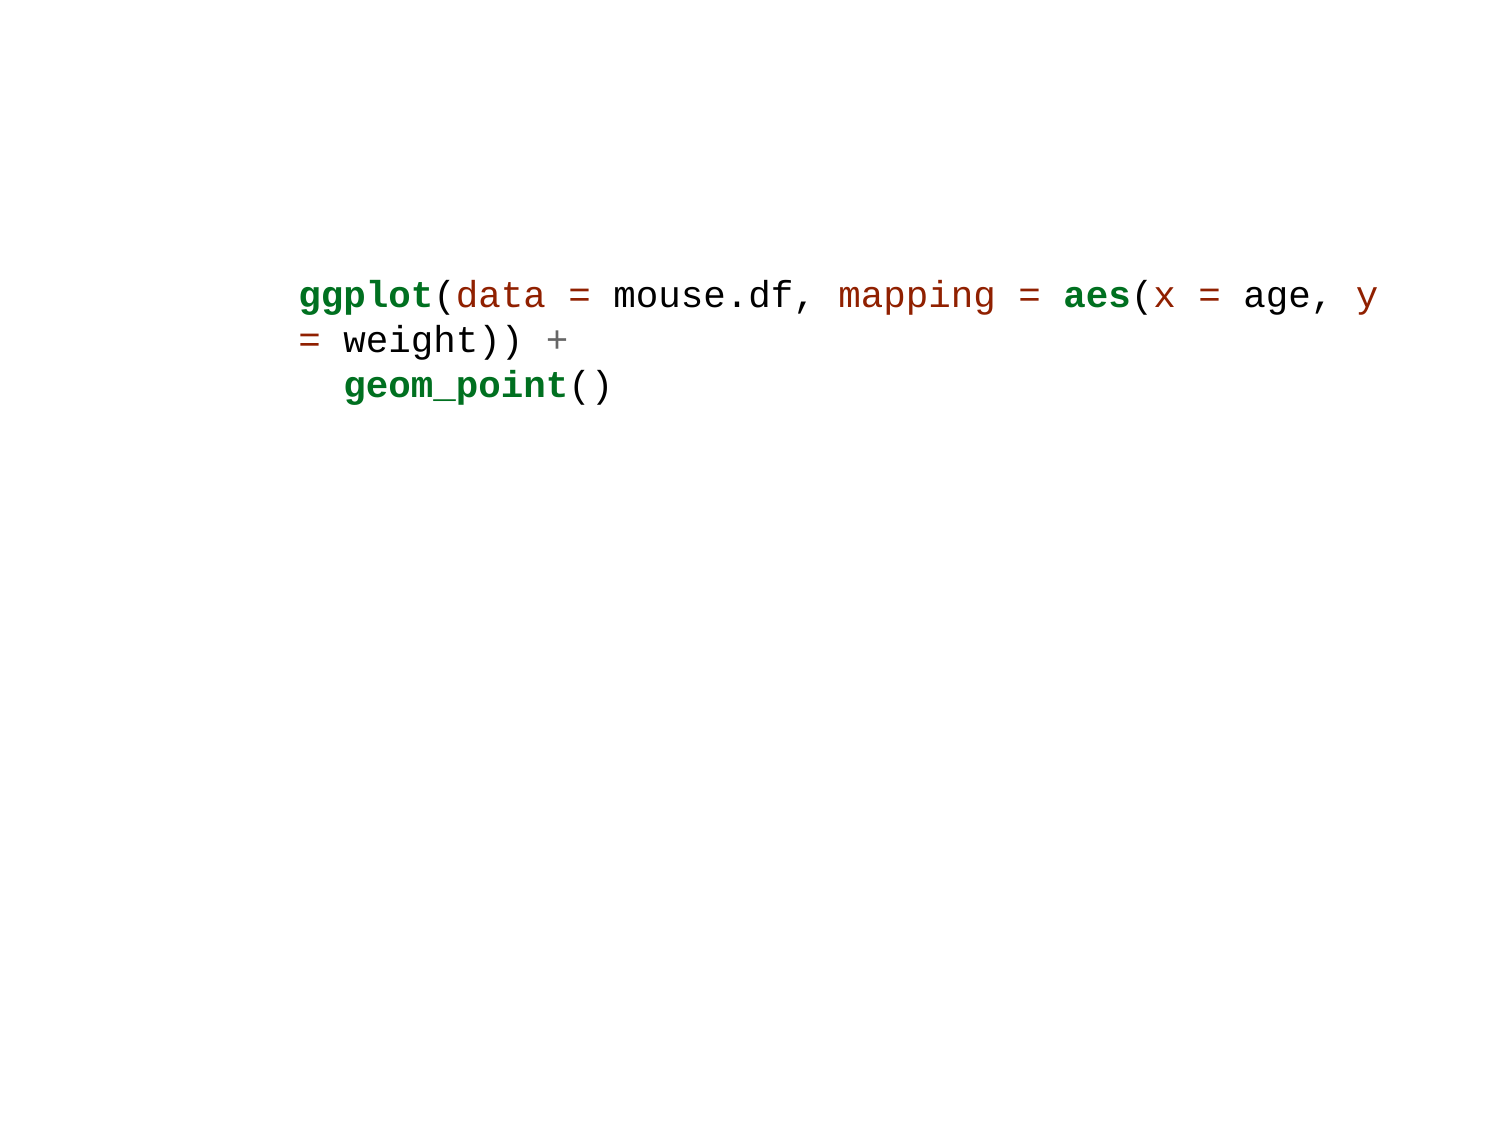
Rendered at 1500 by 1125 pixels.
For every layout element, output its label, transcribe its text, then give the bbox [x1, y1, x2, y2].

list ggplot(data = mouse.df, mapping = aes(x = age, y = weight)) + geom_point() [75, 262, 1425, 1005]
